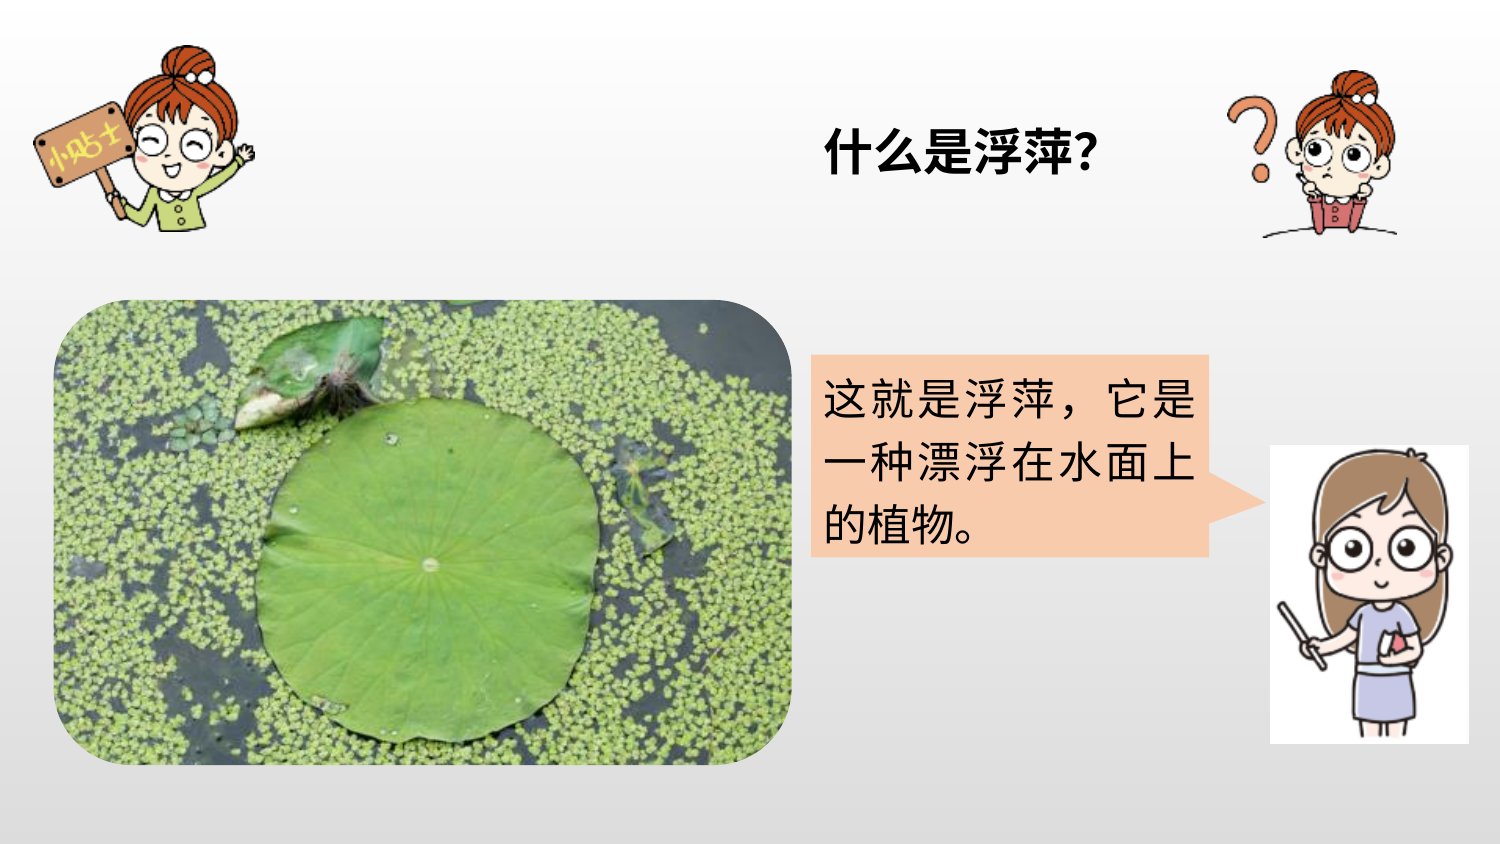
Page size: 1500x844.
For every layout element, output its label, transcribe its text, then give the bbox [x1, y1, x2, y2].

picture [33, 45, 255, 233]
picture [53, 299, 792, 766]
picture [1270, 445, 1469, 744]
text_box 这就是浮萍，它是一种漂浮在水面上的植物。 [811, 354, 1266, 558]
picture [1227, 70, 1397, 238]
text_box 什么是浮萍？ [812, 115, 1136, 187]
